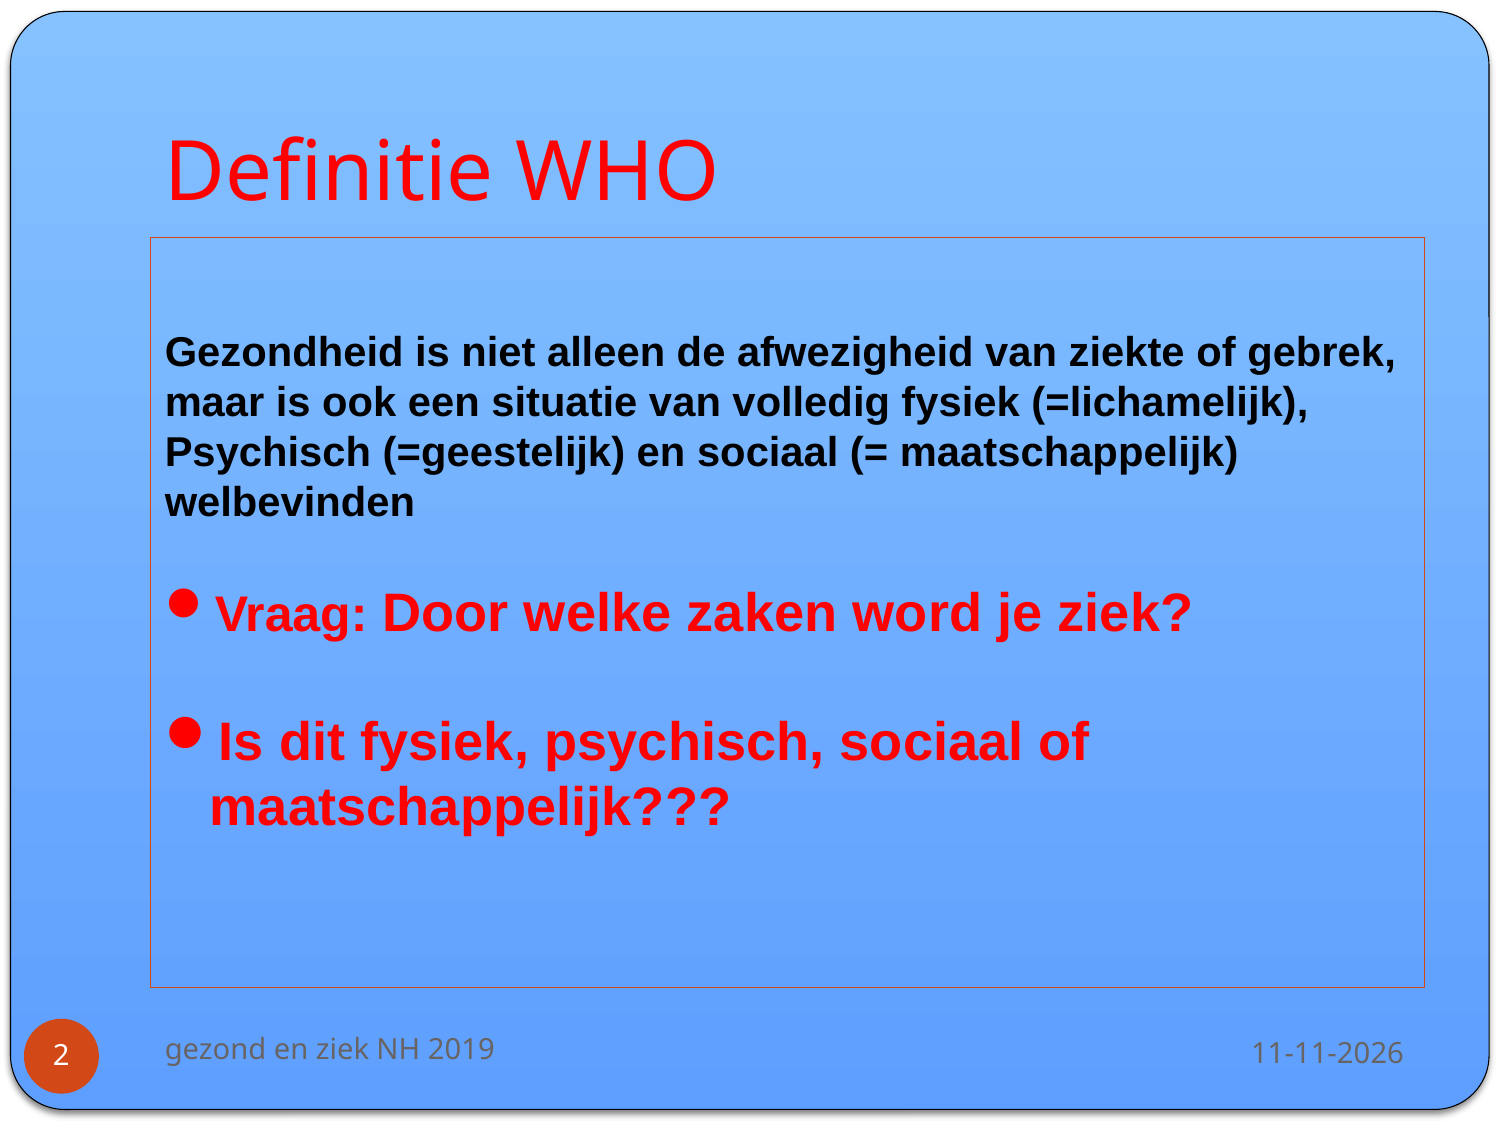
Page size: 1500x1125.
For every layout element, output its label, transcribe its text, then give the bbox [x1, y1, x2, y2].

title Definitie WHO [150, 45, 1425, 233]
footer gezond en ziek NH 2019 [150, 1012, 800, 1088]
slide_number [1012, 1015, 1419, 1094]
slide_number 2 [23, 1018, 99, 1094]
list Gezondheid is niet alleen de afwezigheid van ziekte of gebrek, maar is ook een situatie van volledig fysiek (=lichamelijk), Psychisch (=geestelijk) en sociaal (= maatschappelijk) welbevinden Vraag: Door welke zaken word je ziek? Is dit fysiek, psychisch, sociaal of maatschappelijk??? [150, 237, 1425, 988]
